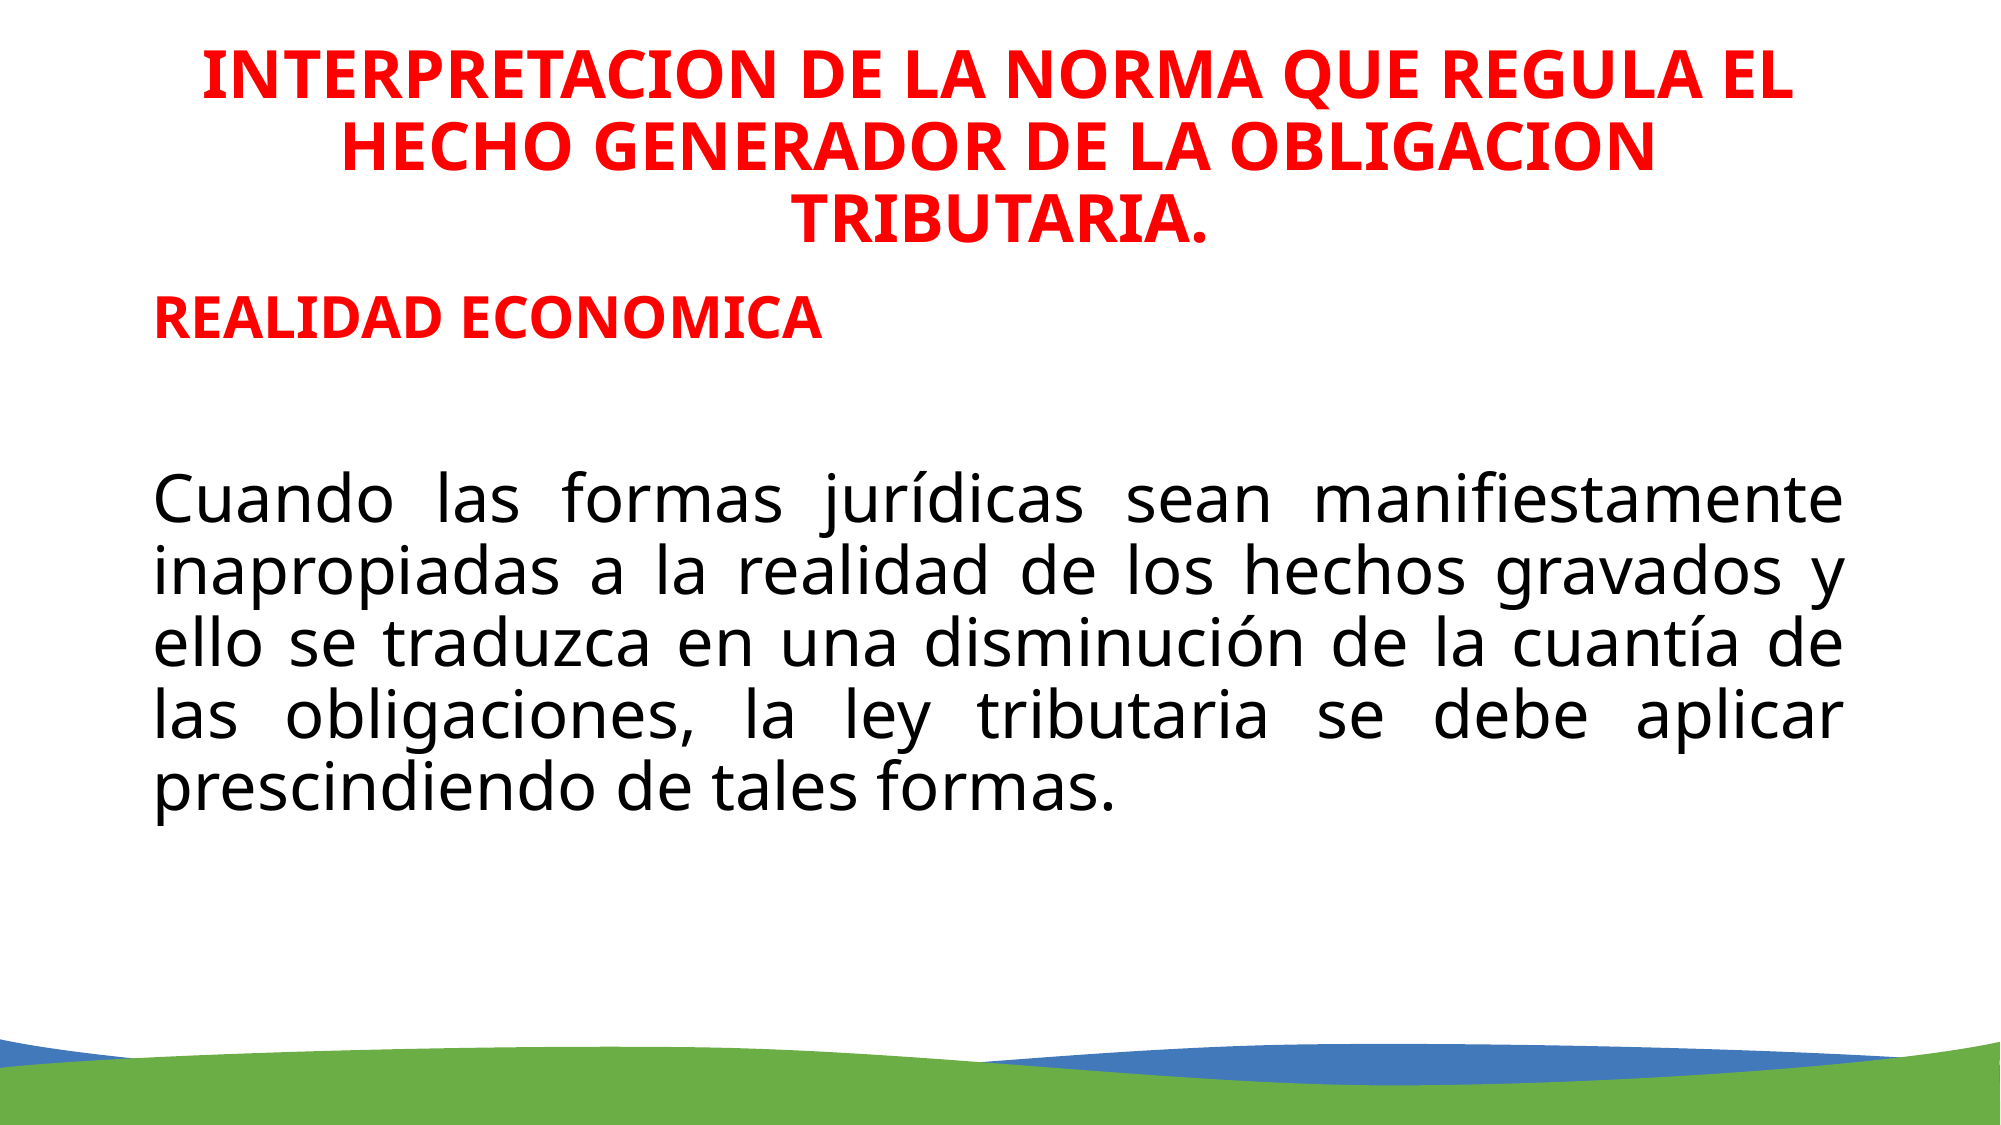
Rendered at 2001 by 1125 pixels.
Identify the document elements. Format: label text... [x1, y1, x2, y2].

list REALIDAD ECONOMICA Cuando las formas jurídicas sean manifiestamente inapropiadas a la realidad de los hechos gravados y ello se traduzca en una disminución de la cuantía de las obligaciones, la ley tributaria se debe aplicar prescindiendo de tales formas. [137, 281, 1863, 891]
title INTERPRETACION DE LA NORMA QUE REGULA EL HECHO GENERADOR DE LA OBLIGACION TRIBUTARIA. [137, 87, 1863, 212]
